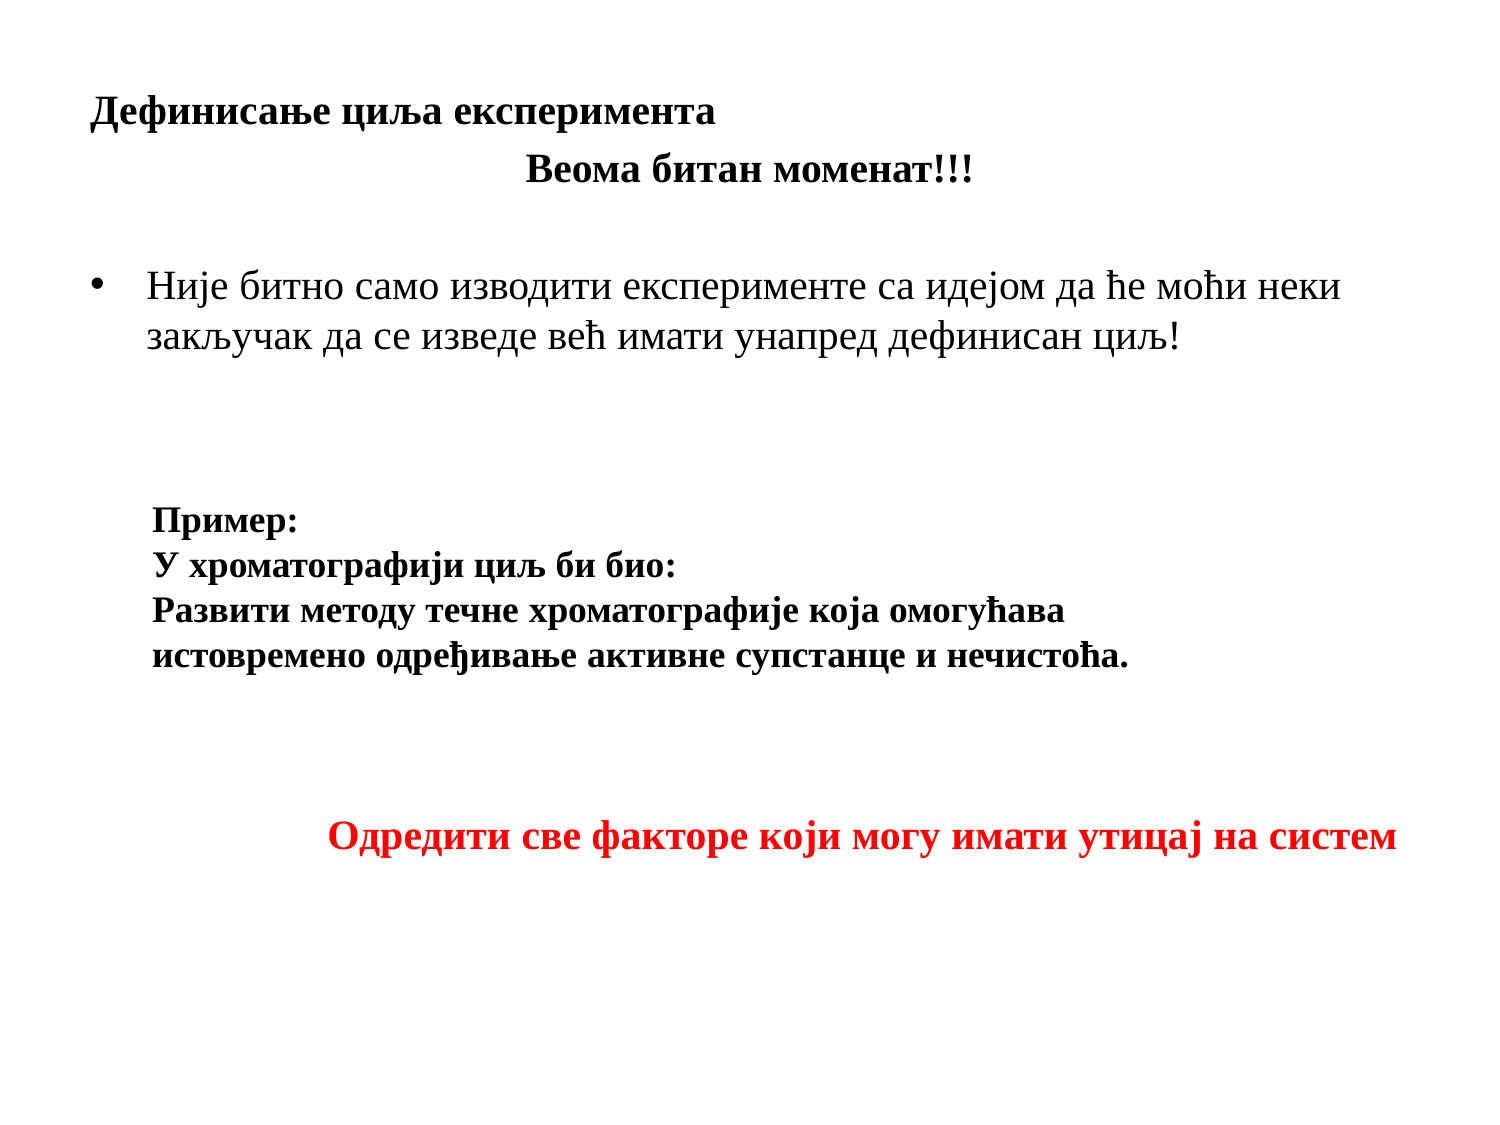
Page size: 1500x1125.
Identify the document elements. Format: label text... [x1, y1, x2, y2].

text_box Одредити све факторе који могу имати утицај на систем [312, 800, 1413, 865]
list Дефинисање циља експеримента Веома битан моменат!!! Није битно само изводити експерименте са идејом да ће моћи неки закључак да се изведе већ имати унапред дефинисан циљ! [75, 75, 1425, 818]
text_box Пример: У хроматографији циљ би био: Развити методу течне хроматографије која омогућава истовремено одређивање активне супстанце и нечистоћа. [137, 487, 1250, 683]
